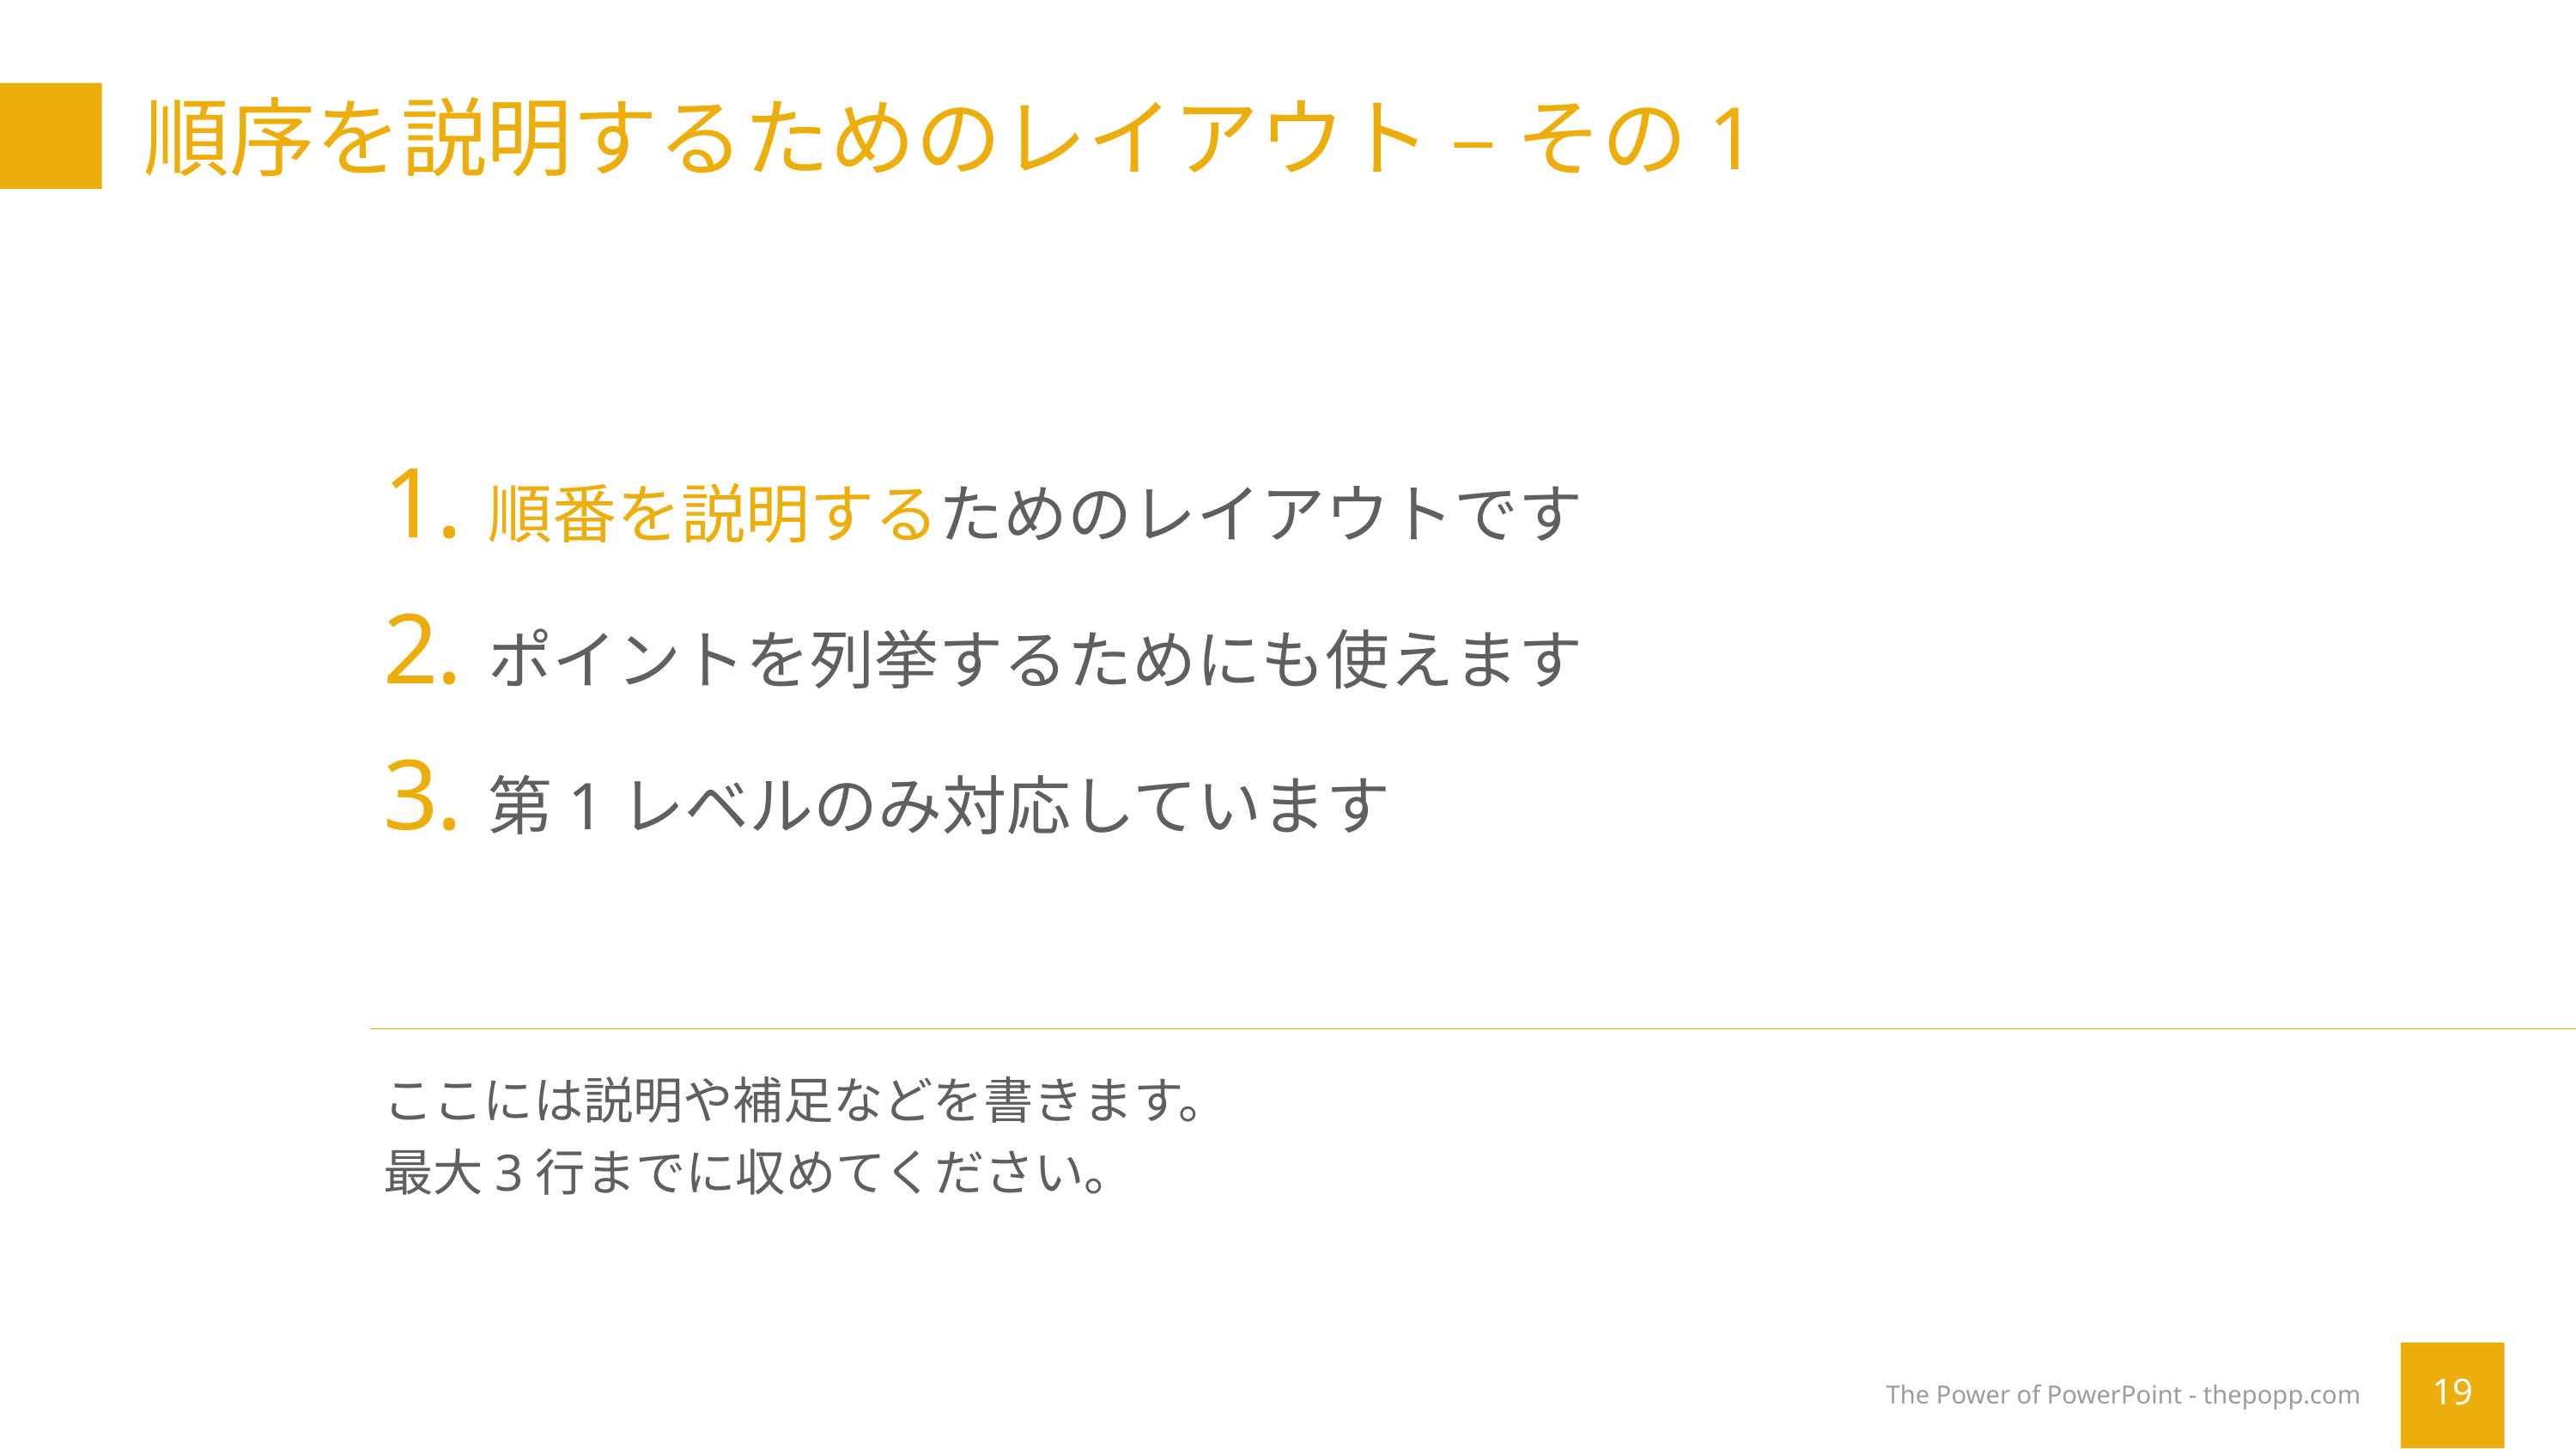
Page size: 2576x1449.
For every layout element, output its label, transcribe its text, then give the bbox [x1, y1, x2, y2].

footer The Power of PowerPoint - thepopp.com [1504, 1355, 2374, 1433]
list 順番を説明するためのレイアウトです ポイントを列挙するためにも使えます 第1レベルのみ対応しています [370, 295, 2482, 1005]
list ここには説明や補足などを書きます。 最大3行までに収めてください。 [370, 1050, 2206, 1331]
title 順序を説明するためのレイアウト – その1 [131, 66, 2482, 219]
slide_number 19 [2400, 1355, 2505, 1433]
